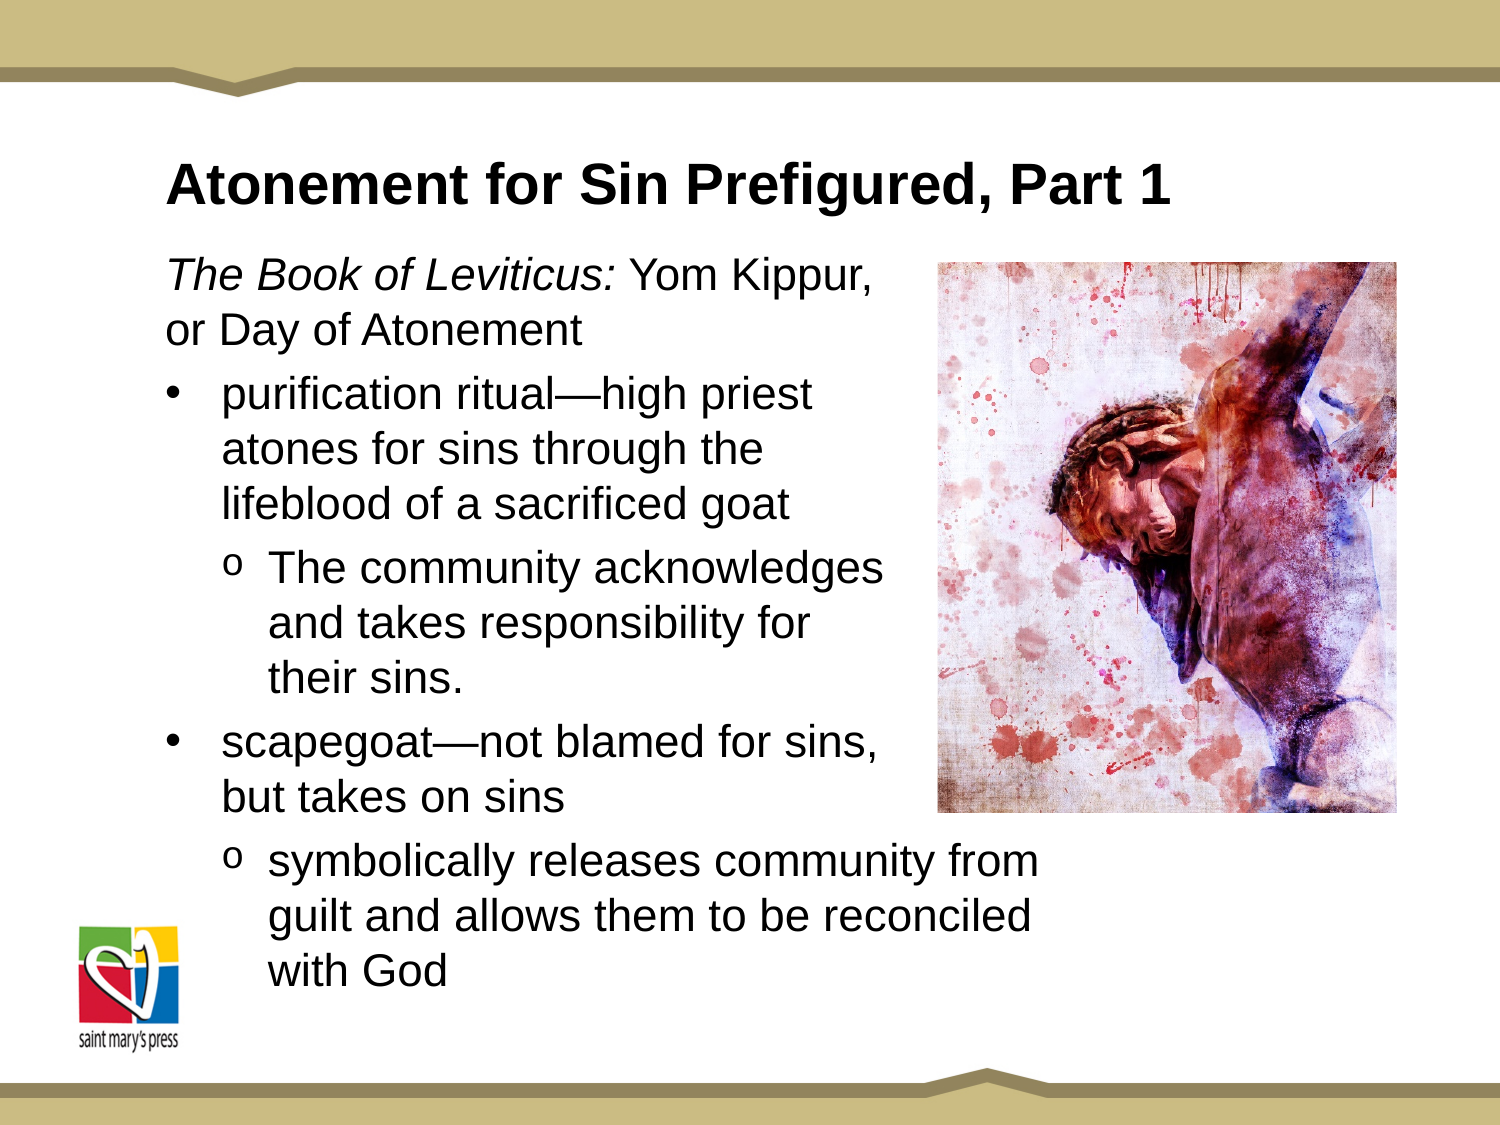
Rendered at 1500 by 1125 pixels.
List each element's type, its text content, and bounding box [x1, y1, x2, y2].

list The Book of Leviticus: Yom Kippur, or Day of Atonement purification ritual—high priest atones for sins through the lifeblood of a sacrificed goat The community acknowledges and takes responsibility for their sins. scapegoat—not blamed for sins, but takes on sins symbolically releases community from guilt and allows them to be reconciled with God [150, 237, 1150, 1100]
picture [0, 0, 1500, 1125]
title Atonement for Sin Prefigured, Part 1 [150, 112, 1500, 250]
